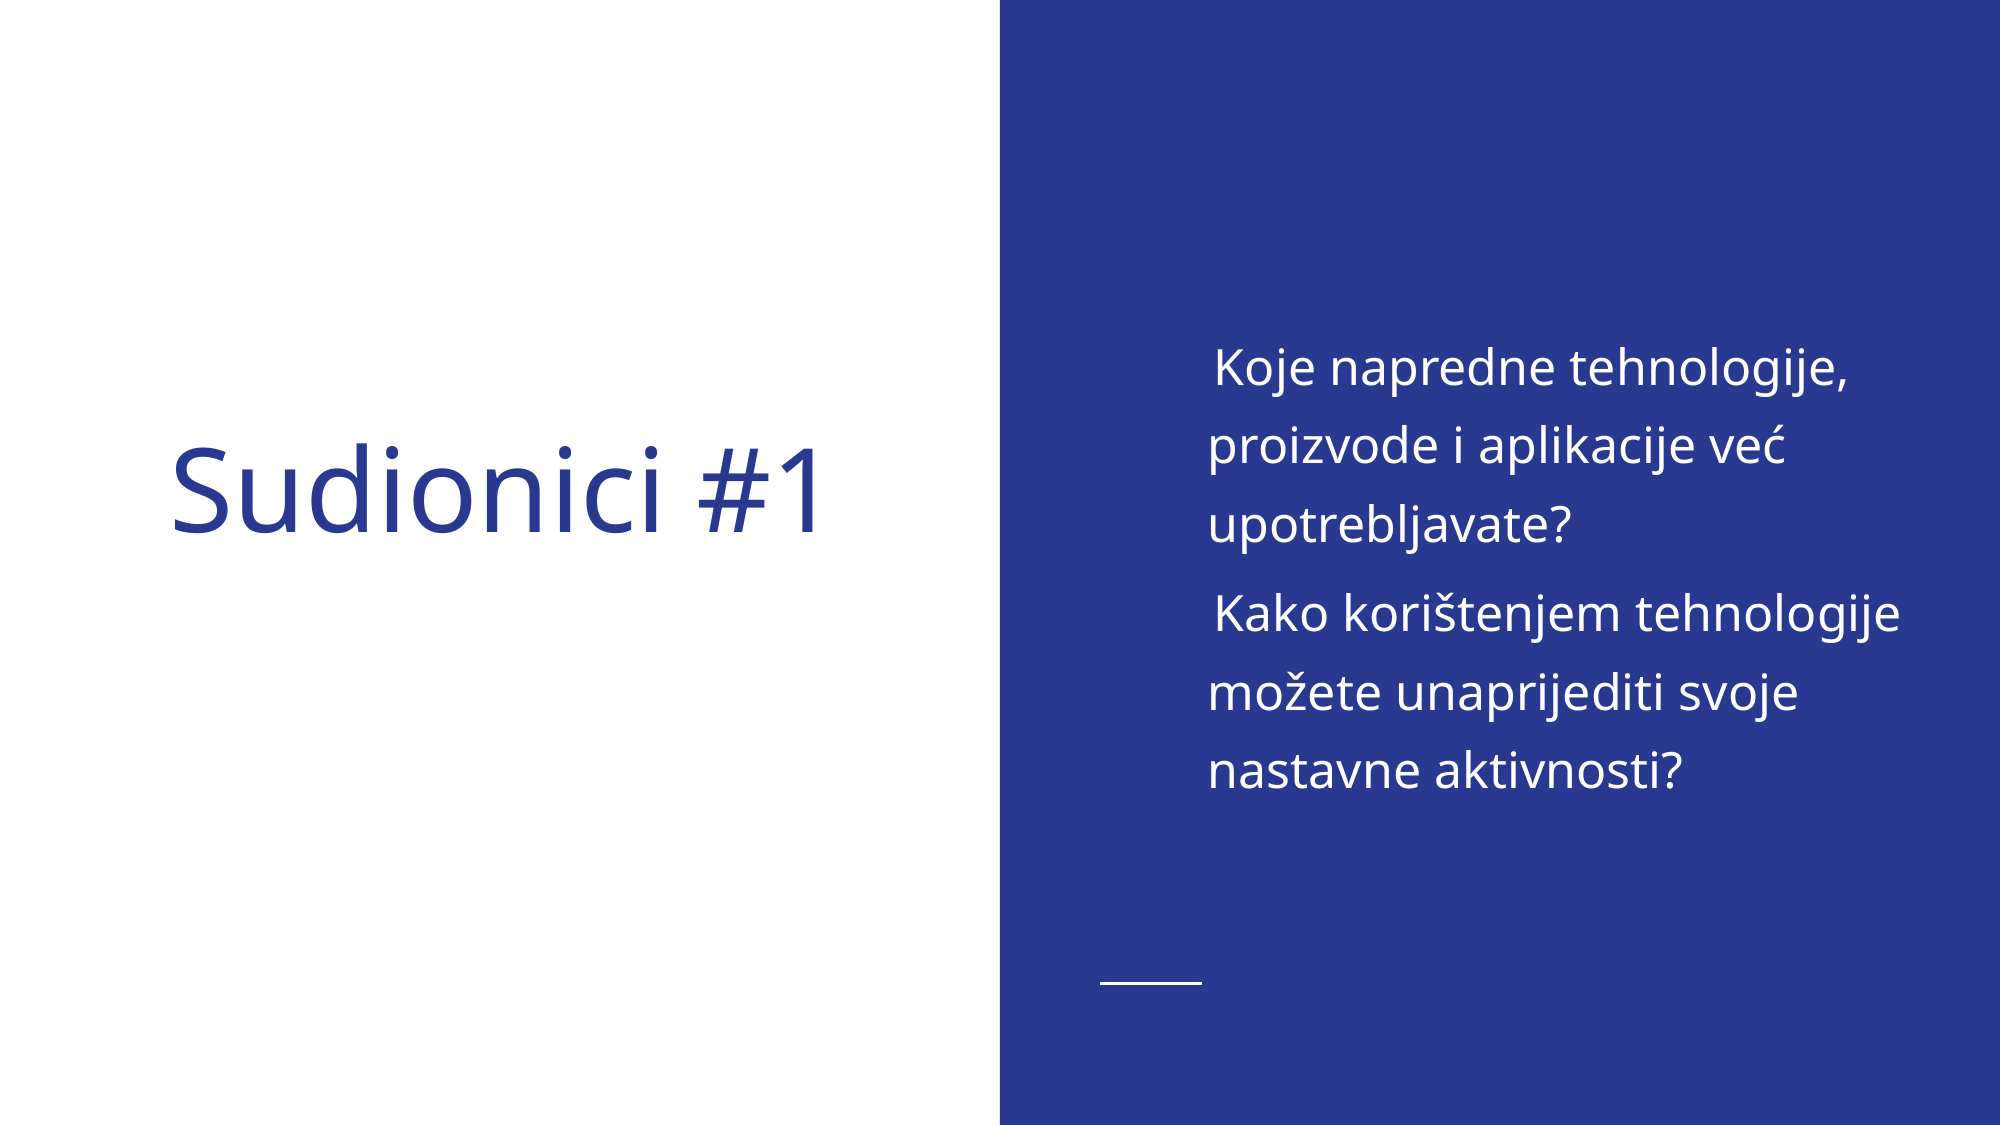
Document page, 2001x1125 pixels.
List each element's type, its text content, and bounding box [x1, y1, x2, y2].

list Koje napredne tehnologije, proizvode i aplikacije već upotrebljavate? Kako korištenjem tehnologije možete unaprijediti svoje nastavne aktivnosti? [1080, 158, 1920, 967]
title Sudionici #1 [61, 391, 947, 734]
